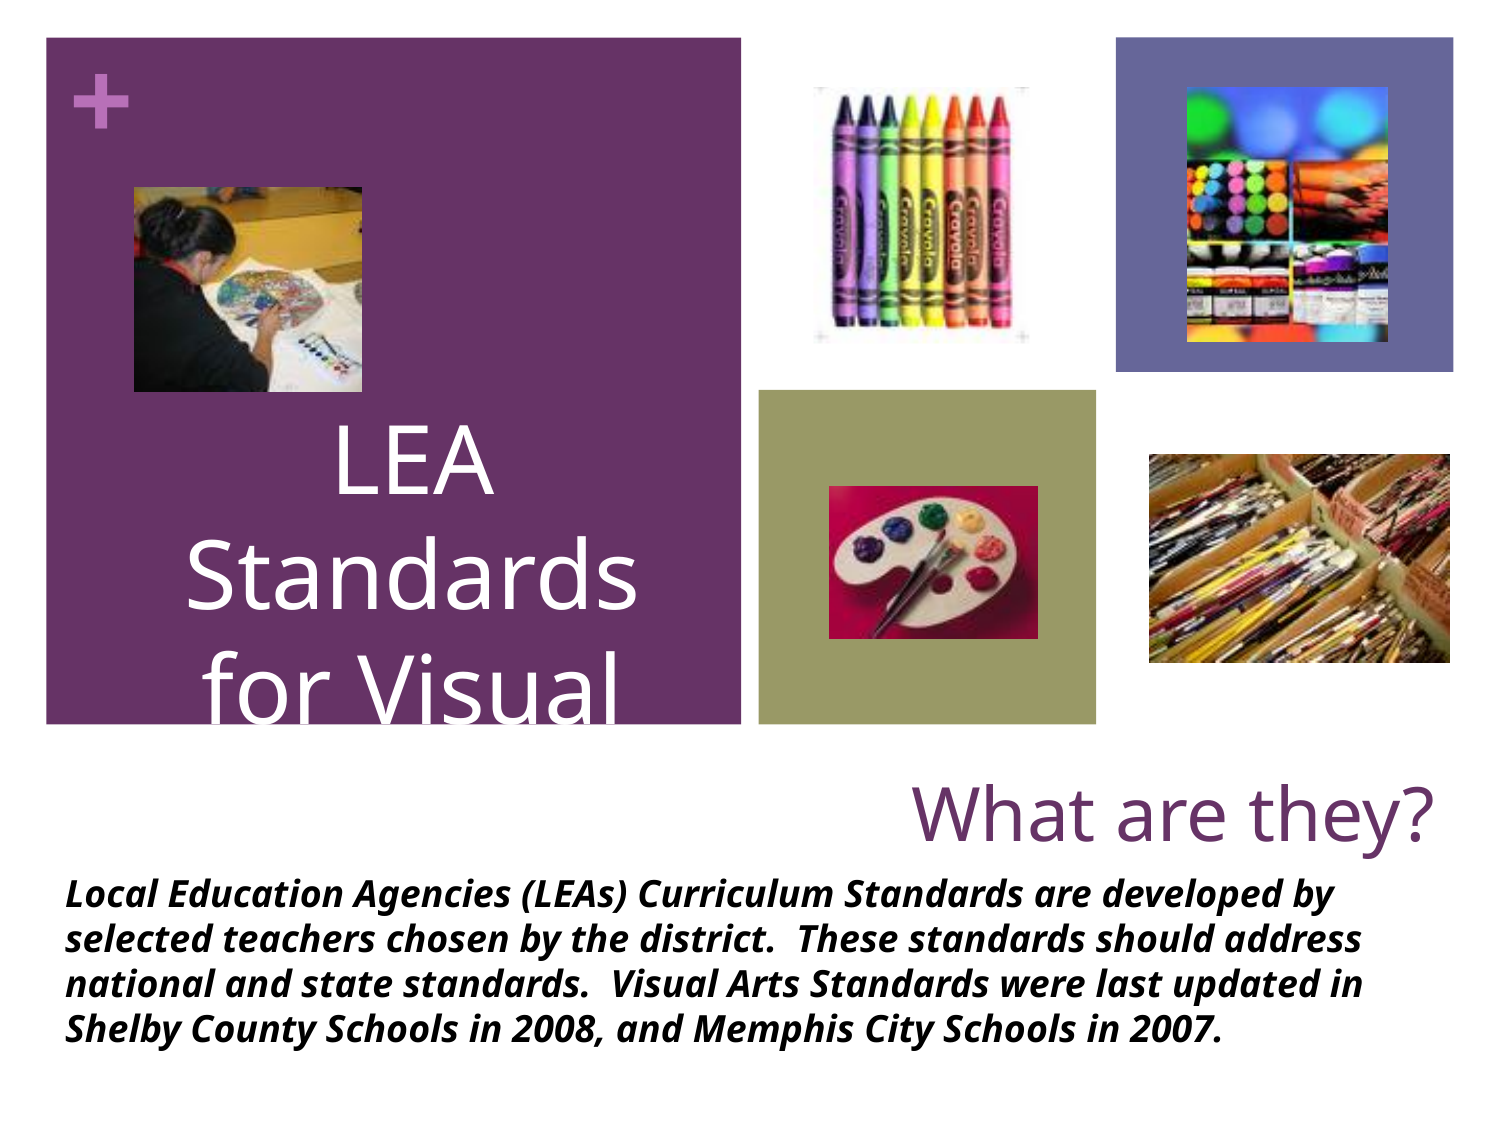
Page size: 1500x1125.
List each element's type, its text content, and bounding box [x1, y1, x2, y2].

subtitle Local Education Agencies (LEAs) Curriculum Standards are developed by selected teachers chosen by the district. These standards should address national and state standards. Visual Arts Standards were last updated in Shelby County Schools in 2008, and Memphis City Schools in 2007. [50, 862, 1454, 1088]
picture [1186, 86, 1388, 343]
picture [828, 485, 1038, 639]
list LEA Standards for Visual Arts [99, 391, 725, 725]
picture [809, 86, 1038, 347]
picture [134, 186, 363, 392]
title What are they? [787, 758, 1450, 862]
picture [1149, 453, 1451, 663]
